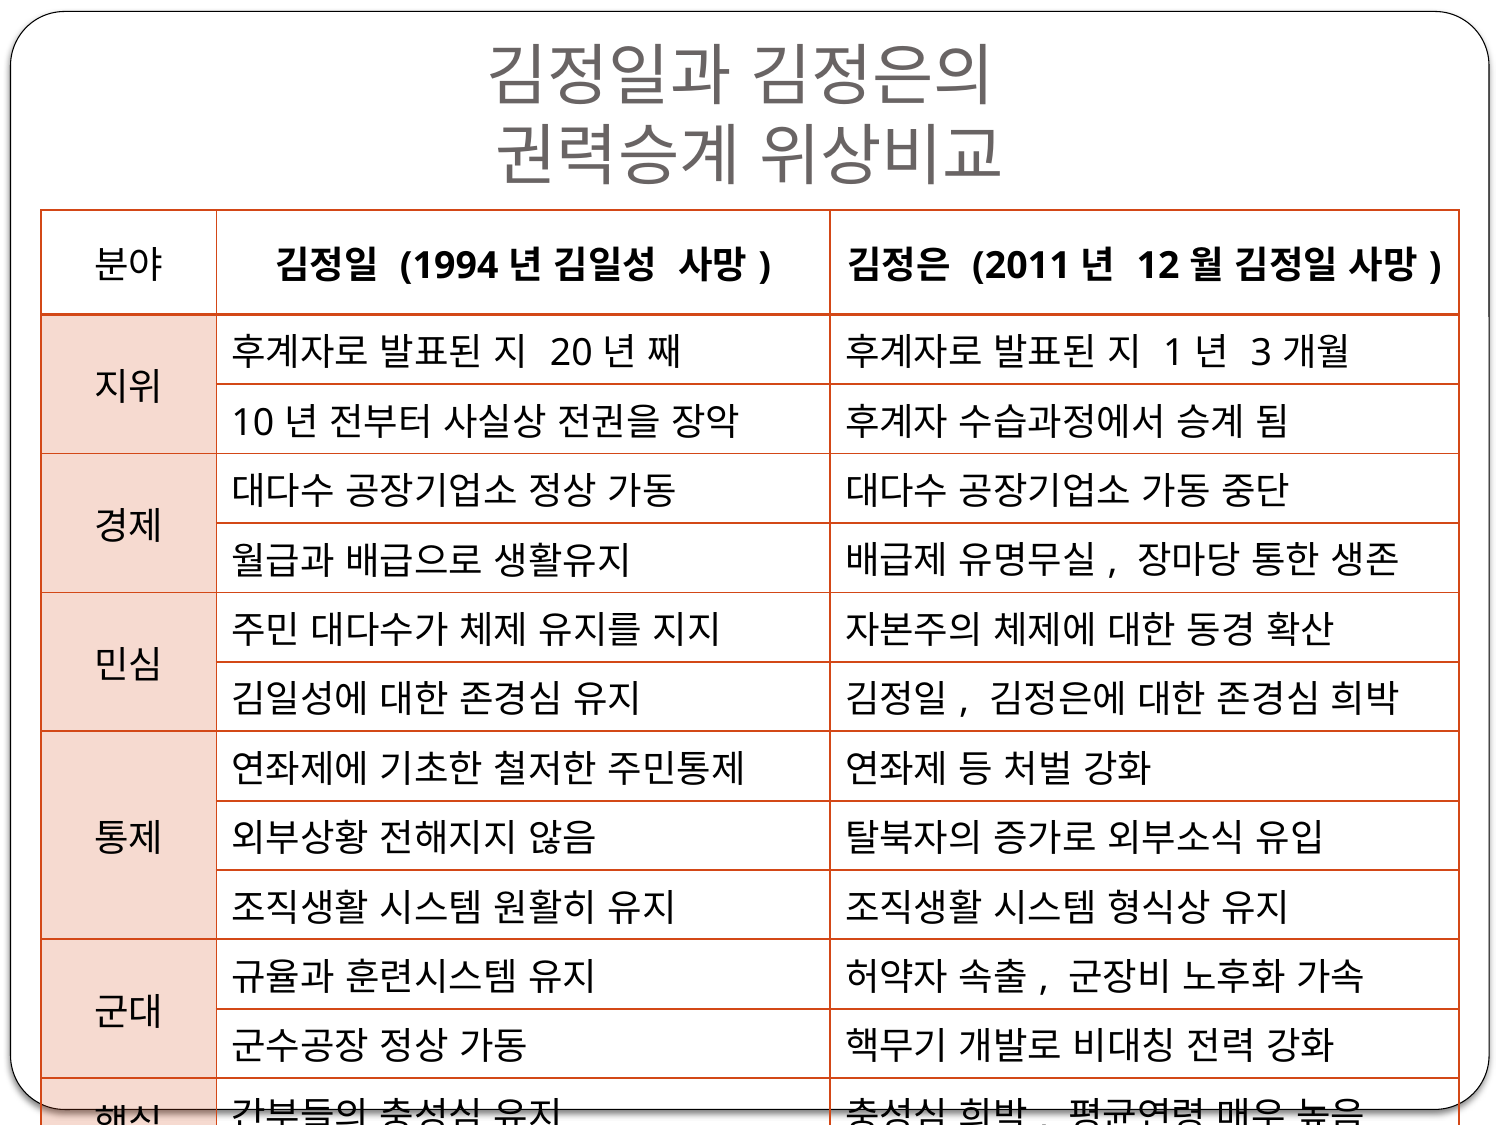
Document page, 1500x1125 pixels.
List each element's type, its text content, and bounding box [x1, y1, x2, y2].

table_cell 후계자로 발표된 지 1년 3개월 [831, 316, 1458, 383]
table_header 김정일 (1994년 김일성 사망) [217, 211, 829, 313]
table_cell 배급제 유명무실, 장마당 통한 생존 [831, 524, 1458, 592]
table_cell 월급과 배급으로 생활유지 [217, 524, 829, 592]
table_cell 자본주의 체제에 대한 동경 확산 [831, 593, 1458, 661]
table_cell 민심 [42, 593, 216, 730]
table_cell 조직생활 시스템 원활히 유지 [217, 871, 829, 938]
table_cell 핵심 간부 [42, 1079, 216, 1125]
table_header 김정은 (2011년 12월 김정일 사망) [831, 211, 1458, 313]
table_cell 김정일, 김정은에 대한 존경심 희박 [831, 663, 1458, 730]
table_cell 외부상황 전해지지 않음 [217, 802, 829, 869]
table_cell 탈북자의 증가로 외부소식 유입 [831, 802, 1458, 869]
table_cell 후계자 수습과정에서 승계 됨 [831, 385, 1458, 453]
table_cell 충성심 희박, 평균연령 매우 높음 [831, 1079, 1458, 1125]
table_cell 군수공장 정상 가동 [217, 1010, 829, 1077]
table_cell 통제 [42, 732, 216, 938]
table_cell 김일성에 대한 존경심 유지 [217, 663, 829, 730]
title 김정일과 김정은의 권력승계 위상비교 [75, 25, 1425, 209]
table_cell 주민 대다수가 체제 유지를 지지 [217, 593, 829, 661]
table_cell 지위 [42, 316, 216, 453]
table_cell 허약자 속출, 군장비 노후화 가속 [831, 940, 1458, 1008]
table_cell 대다수 공장기업소 가동 중단 [831, 454, 1458, 522]
table_cell 연좌제에 기초한 철저한 주민통제 [217, 732, 829, 800]
table_cell 10년 전부터 사실상 전권을 장악 [217, 385, 829, 453]
table_cell 조직생활 시스템 형식상 유지 [831, 871, 1458, 938]
table_cell 경제 [42, 454, 216, 592]
table_cell 간부들의 충성심 유지 [217, 1079, 829, 1125]
table_cell 대다수 공장기업소 정상 가동 [217, 454, 829, 522]
table_cell 군대 [42, 940, 216, 1077]
table_cell 후계자로 발표된 지 20년 째 [217, 316, 829, 383]
table_cell 규율과 훈련시스템 유지 [217, 940, 829, 1008]
table_header 분야 [42, 211, 216, 313]
table_cell 연좌제 등 처벌 강화 [831, 732, 1458, 800]
table_cell 핵무기 개발로 비대칭 전력 강화 [831, 1010, 1458, 1077]
